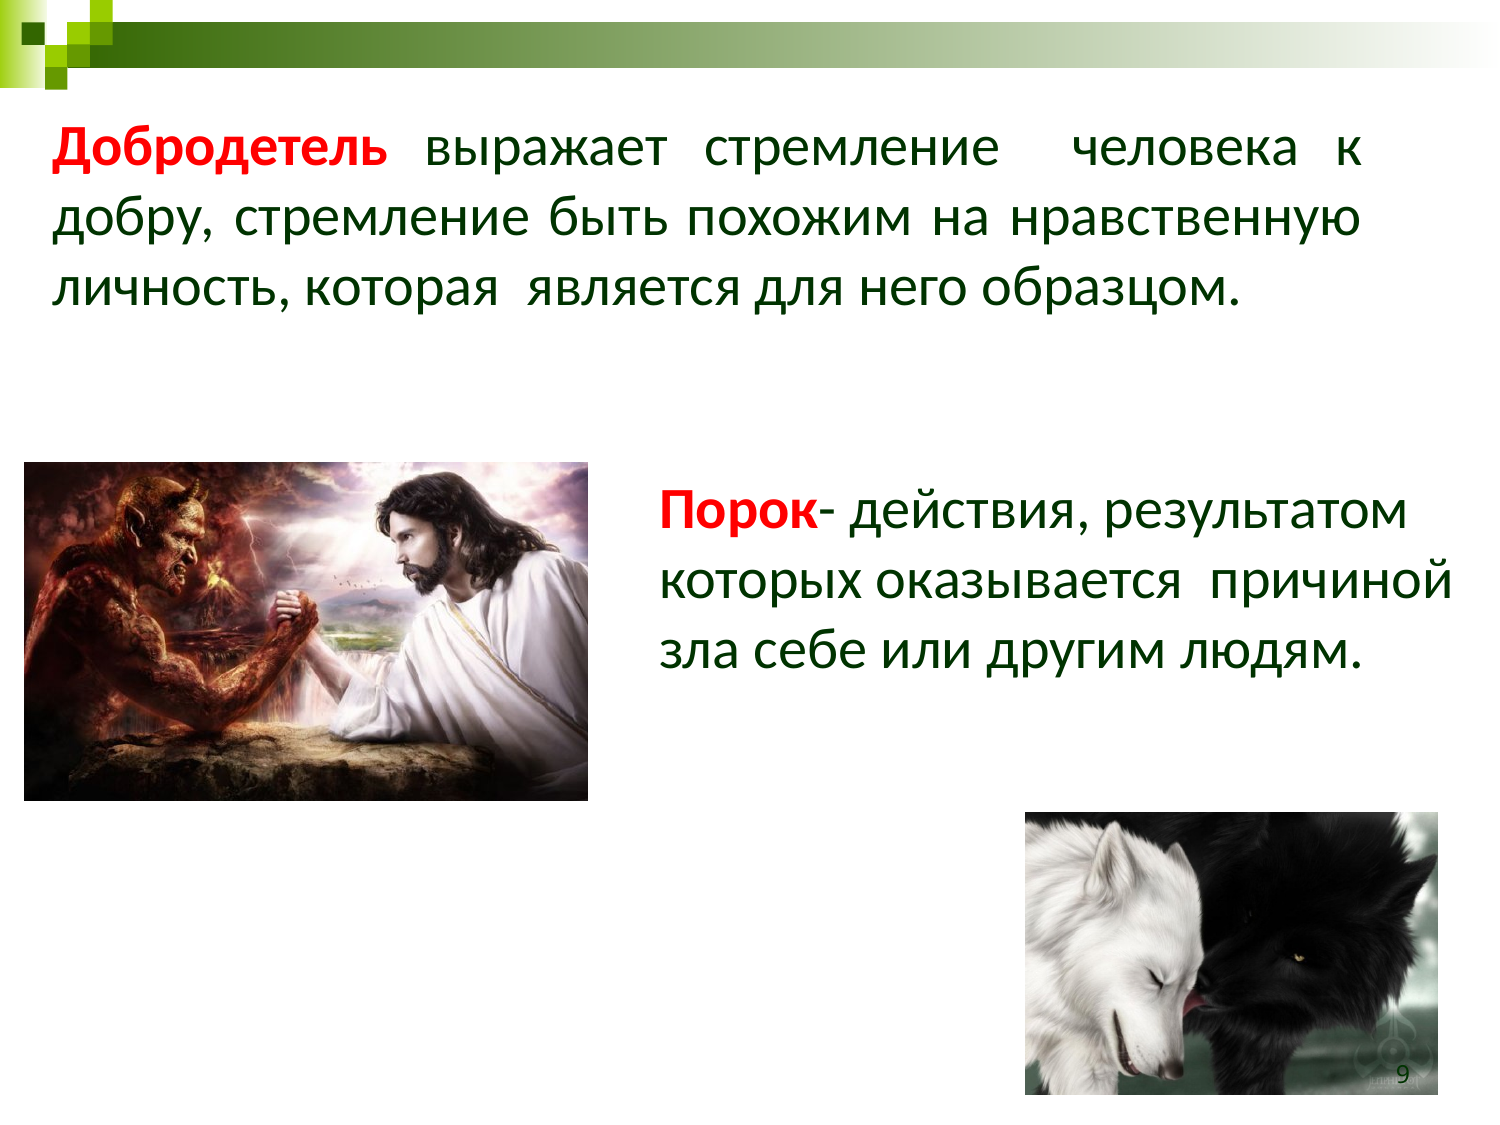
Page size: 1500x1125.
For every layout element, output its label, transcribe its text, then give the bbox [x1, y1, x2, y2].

picture [24, 462, 588, 801]
picture [1024, 812, 1438, 1096]
text_box Порок- действия, результатом которых оказывается причиной зла себе или другим людям. [644, 462, 1500, 688]
text_box Добродетель выражает стремление человека к добру, стремление быть похожим на нравственную личность, которая является для него образцом. [37, 99, 1378, 325]
